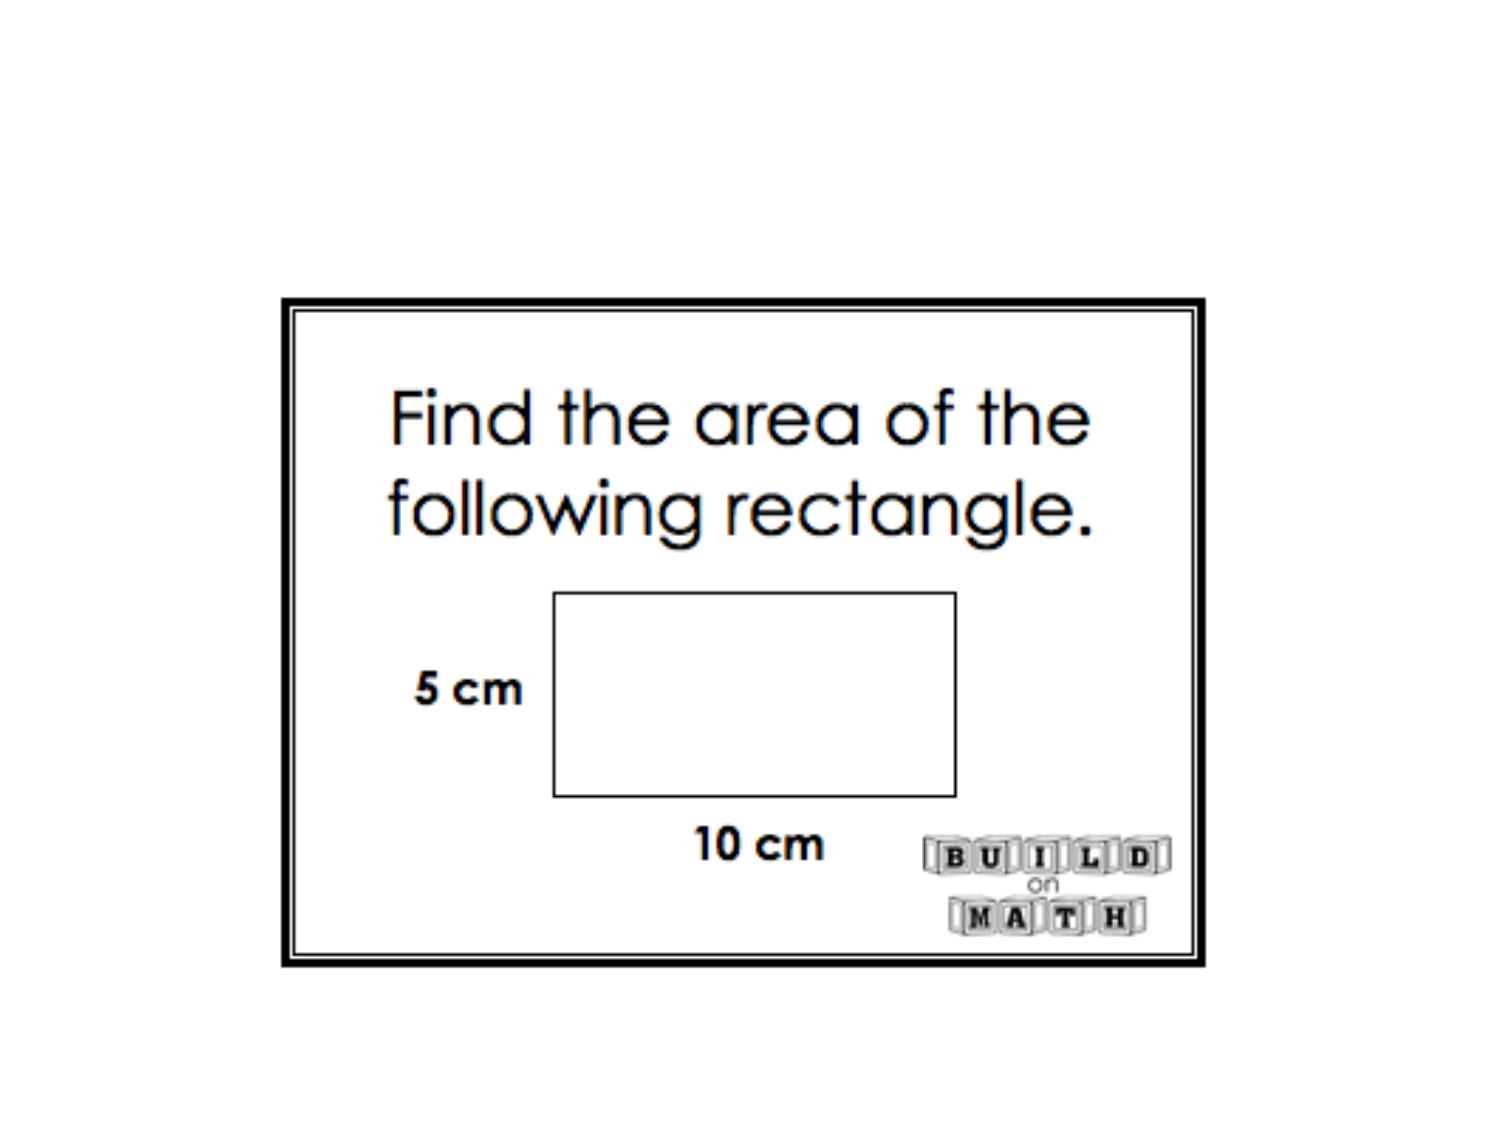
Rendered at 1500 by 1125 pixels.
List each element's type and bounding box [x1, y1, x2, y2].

list [74, 262, 1426, 1006]
